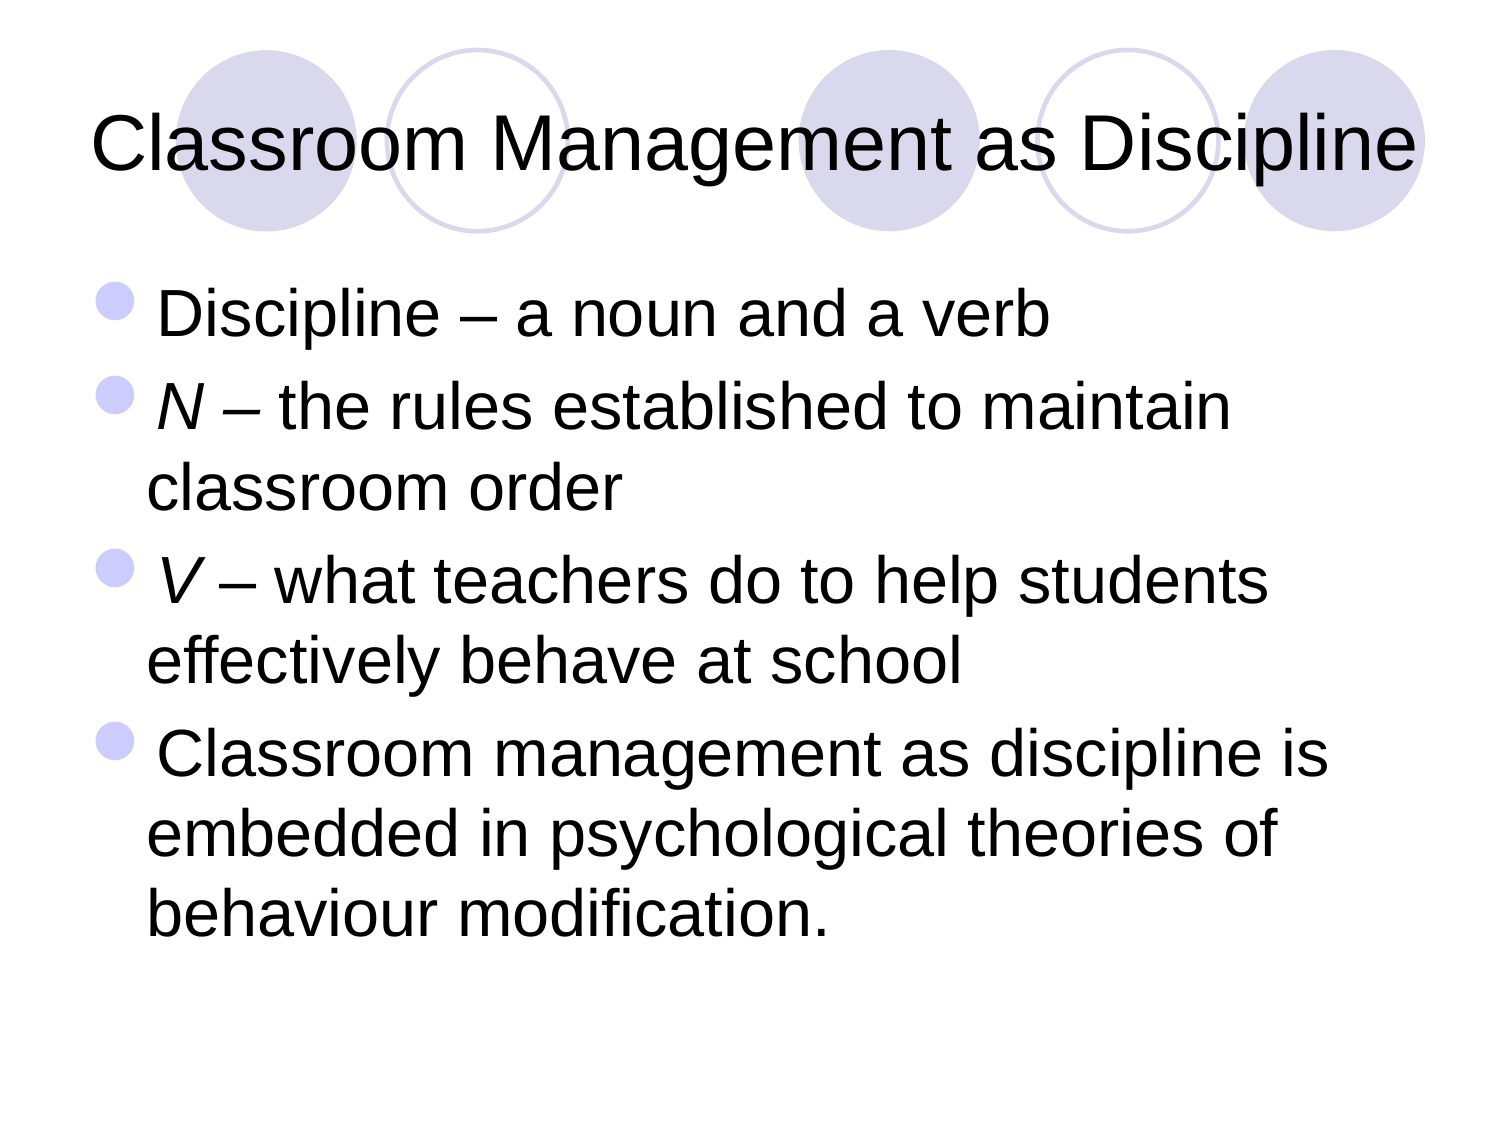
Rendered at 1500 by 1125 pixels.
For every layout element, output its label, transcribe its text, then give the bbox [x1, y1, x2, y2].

title Classroom Management as Discipline [74, 44, 1459, 233]
list Discipline – a noun and a verb N – the rules established to maintain classroom order V – what teachers do to help students effectively behave at school Classroom management as discipline is embedded in psychological theories of behaviour modification. [74, 262, 1426, 1006]
